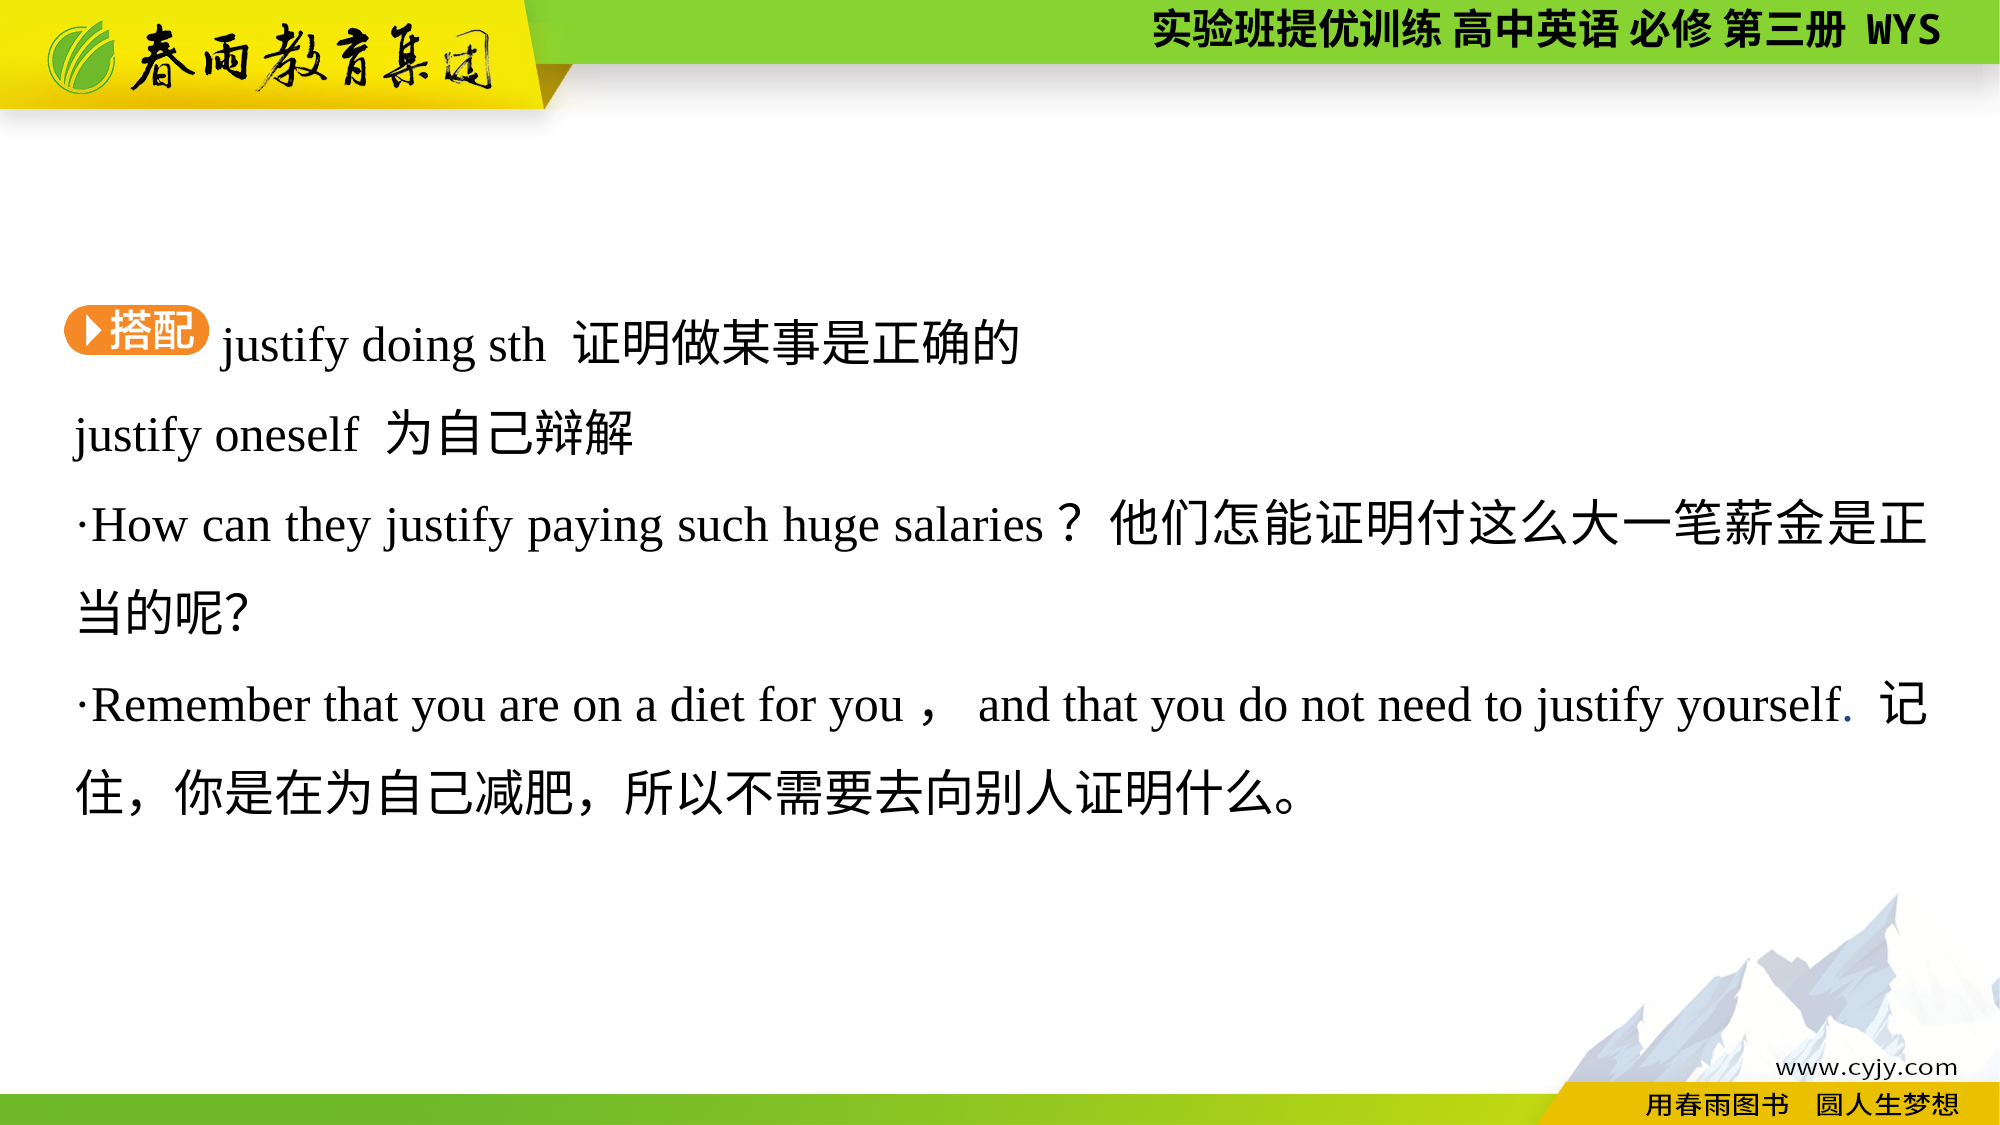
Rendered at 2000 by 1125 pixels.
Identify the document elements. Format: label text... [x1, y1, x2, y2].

picture [0, 0, 2000, 1125]
list justify doing sth 证明做某事是正确的 justify oneself 为自己辩解 ·How can they justify paying such huge salaries？他们怎能证明付这么大一笔薪金是正当的呢？ ·Remember that you are on a diet for you，and that you do not need to justify yourself. 记住，你是在为自己减肥，所以不需要去向别人证明什么。 [59, 273, 1944, 835]
